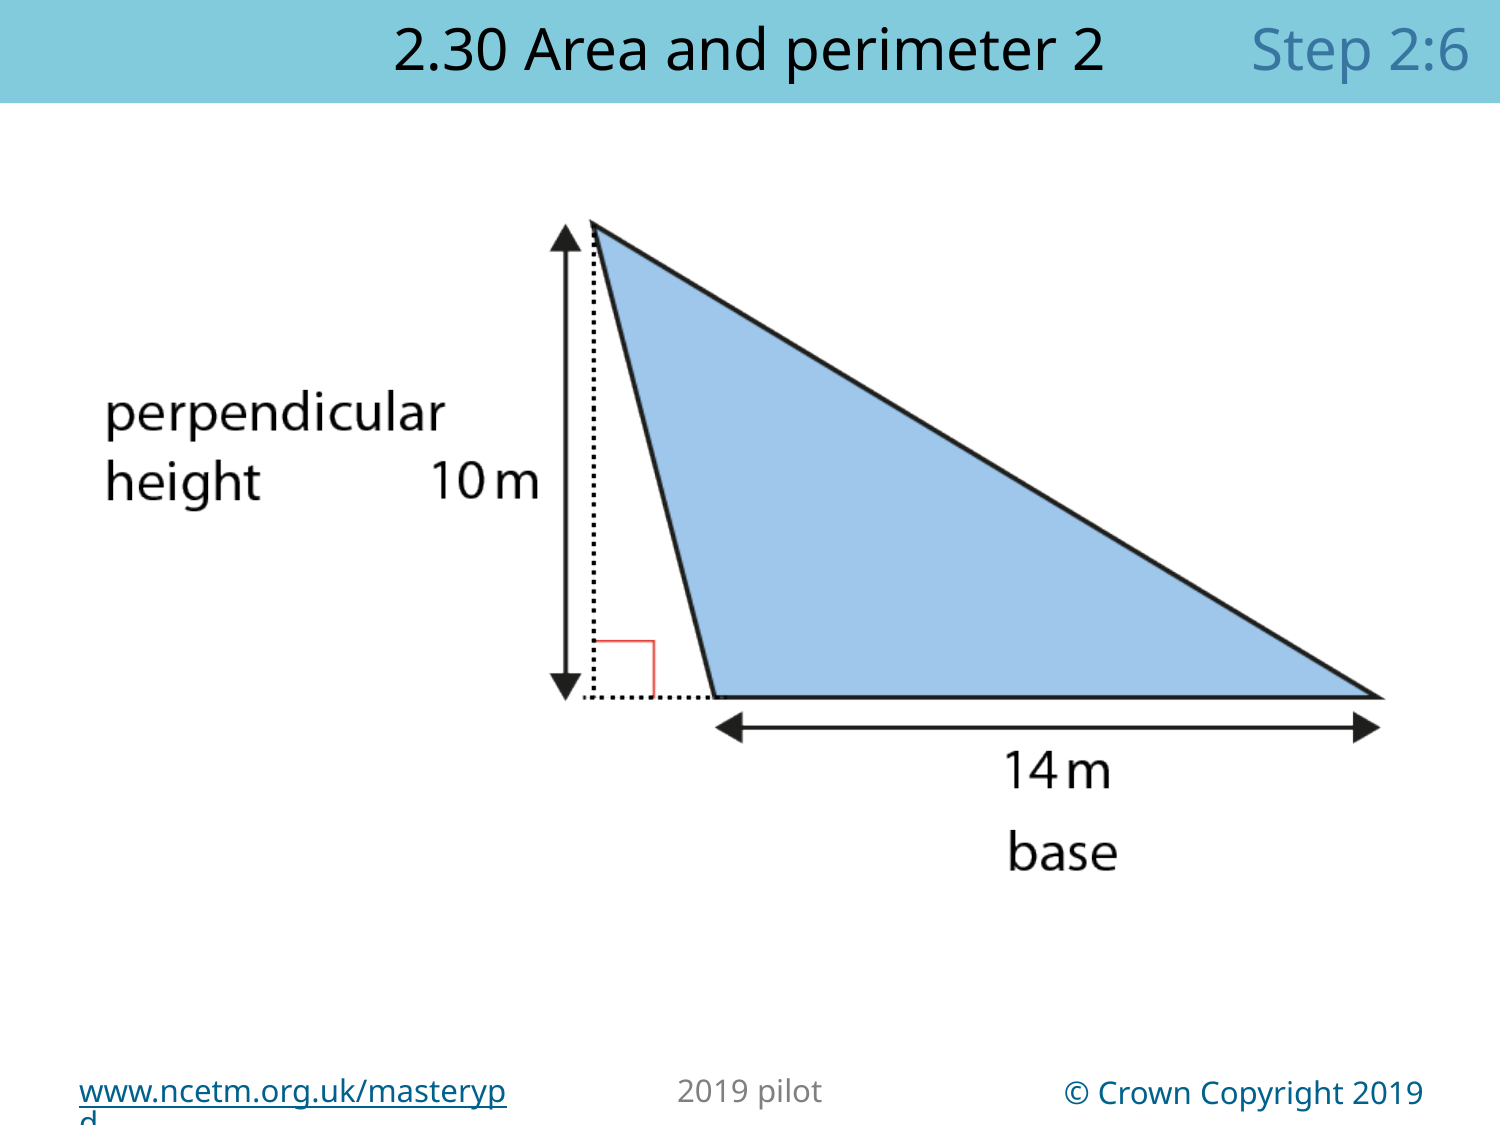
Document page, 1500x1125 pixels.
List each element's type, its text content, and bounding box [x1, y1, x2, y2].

picture [101, 219, 1399, 906]
list Step 2:6 [0, 0, 1500, 104]
